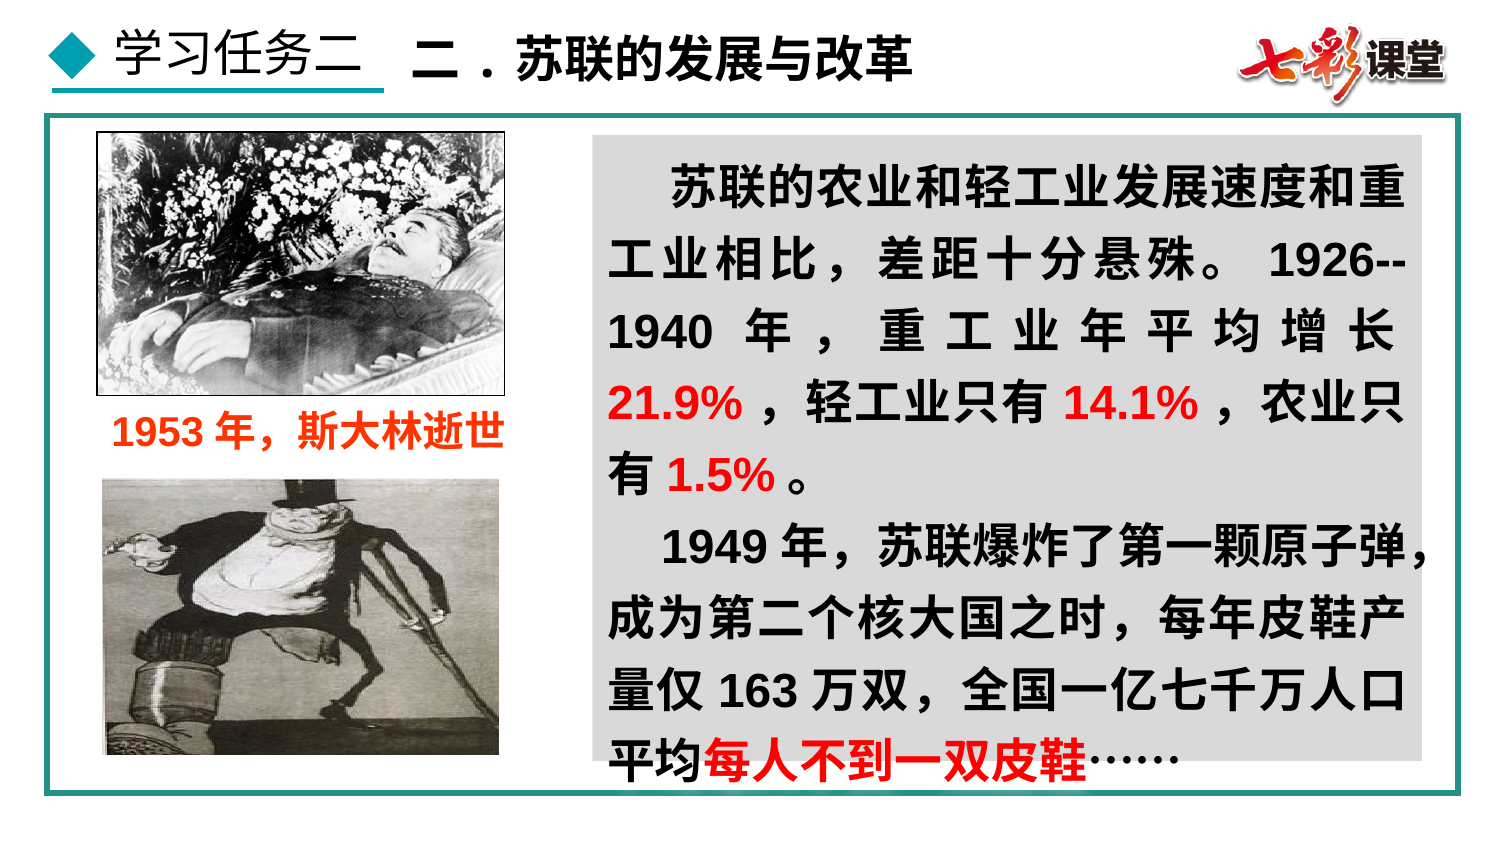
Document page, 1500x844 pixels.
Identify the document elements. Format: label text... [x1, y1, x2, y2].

picture [1234, 20, 1451, 108]
text_box 苏联的农业和轻工业发展速度和重工业相比，差距十分悬殊。1926--1940年，重工业年平均增长21.9%，轻工业只有14.1%，农业只有1.5%。 1949年，苏联爆炸了第一颗原子弹，成为第二个核大国之时，每年皮鞋产量仅163万双，全国一亿七千万人口平均每人不到一双皮鞋…… [591, 134, 1423, 762]
text_box 二.苏联的发展与改革 [395, 20, 1125, 106]
picture [102, 477, 499, 755]
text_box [95, 130, 506, 464]
